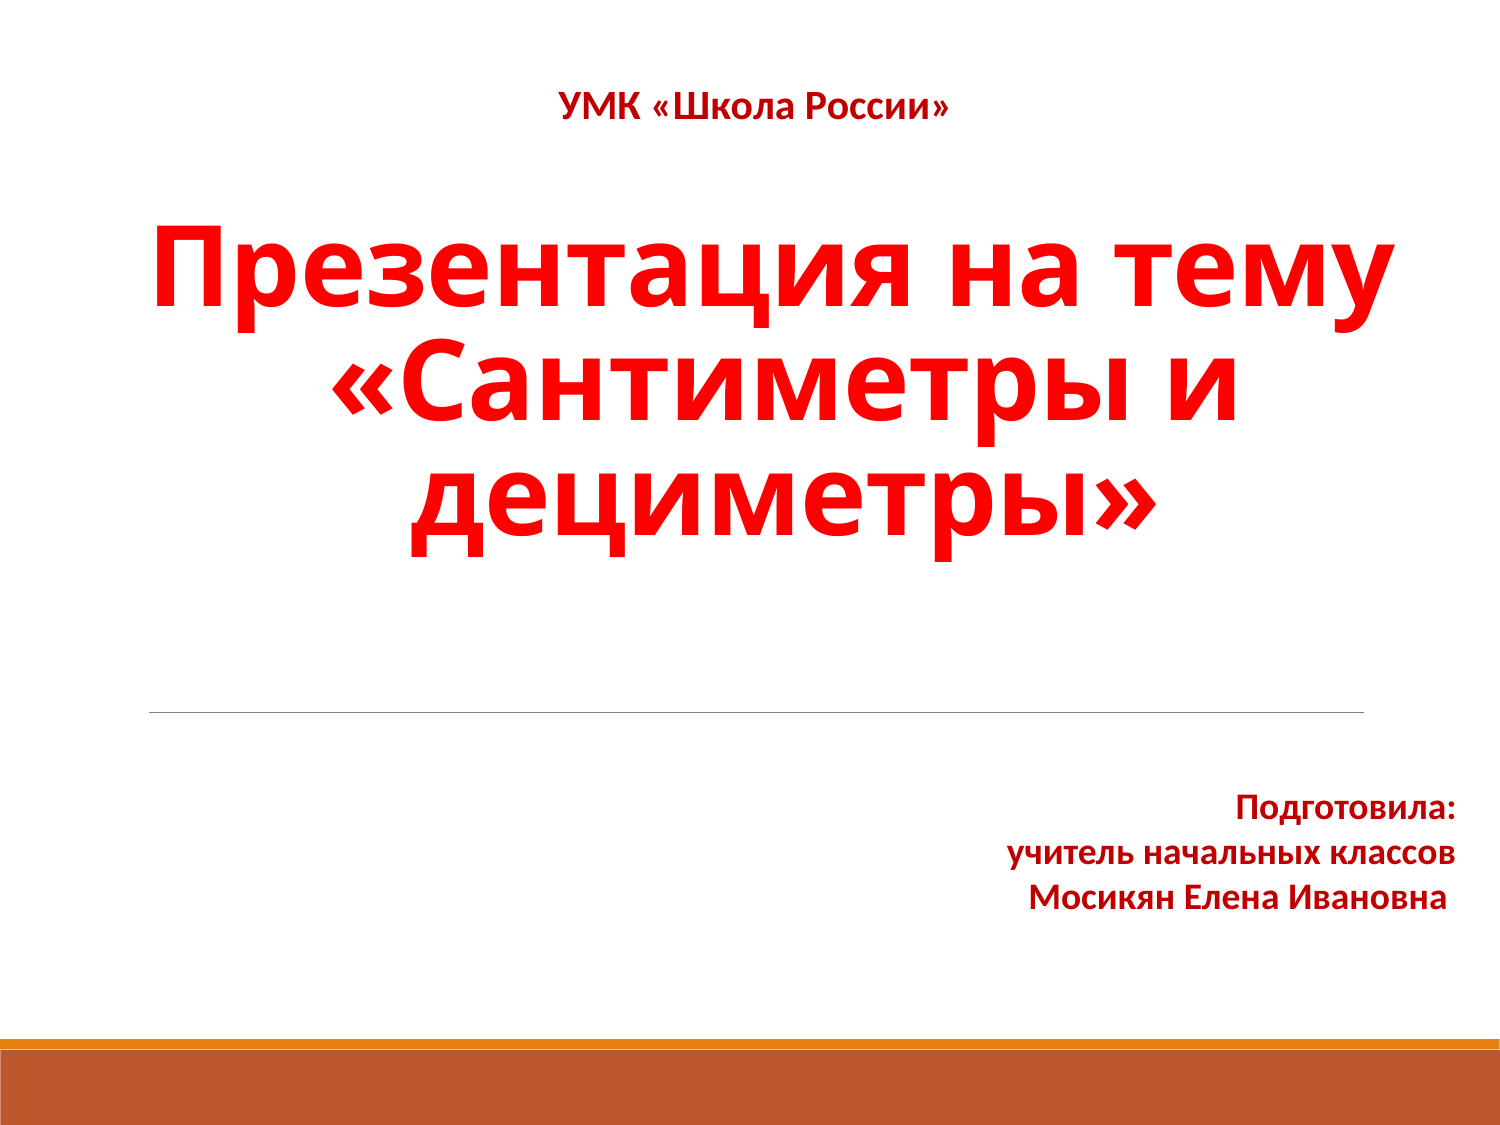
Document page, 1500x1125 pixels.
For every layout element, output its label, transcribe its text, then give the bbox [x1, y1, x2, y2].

title Презентация на тему «Сантиметры и дециметры» [100, 226, 1472, 566]
text_box Подготовила: учитель начальных классов Мосикян Елена Ивановна [721, 775, 1472, 925]
text_box УМК «Школа России» [351, 70, 1161, 136]
